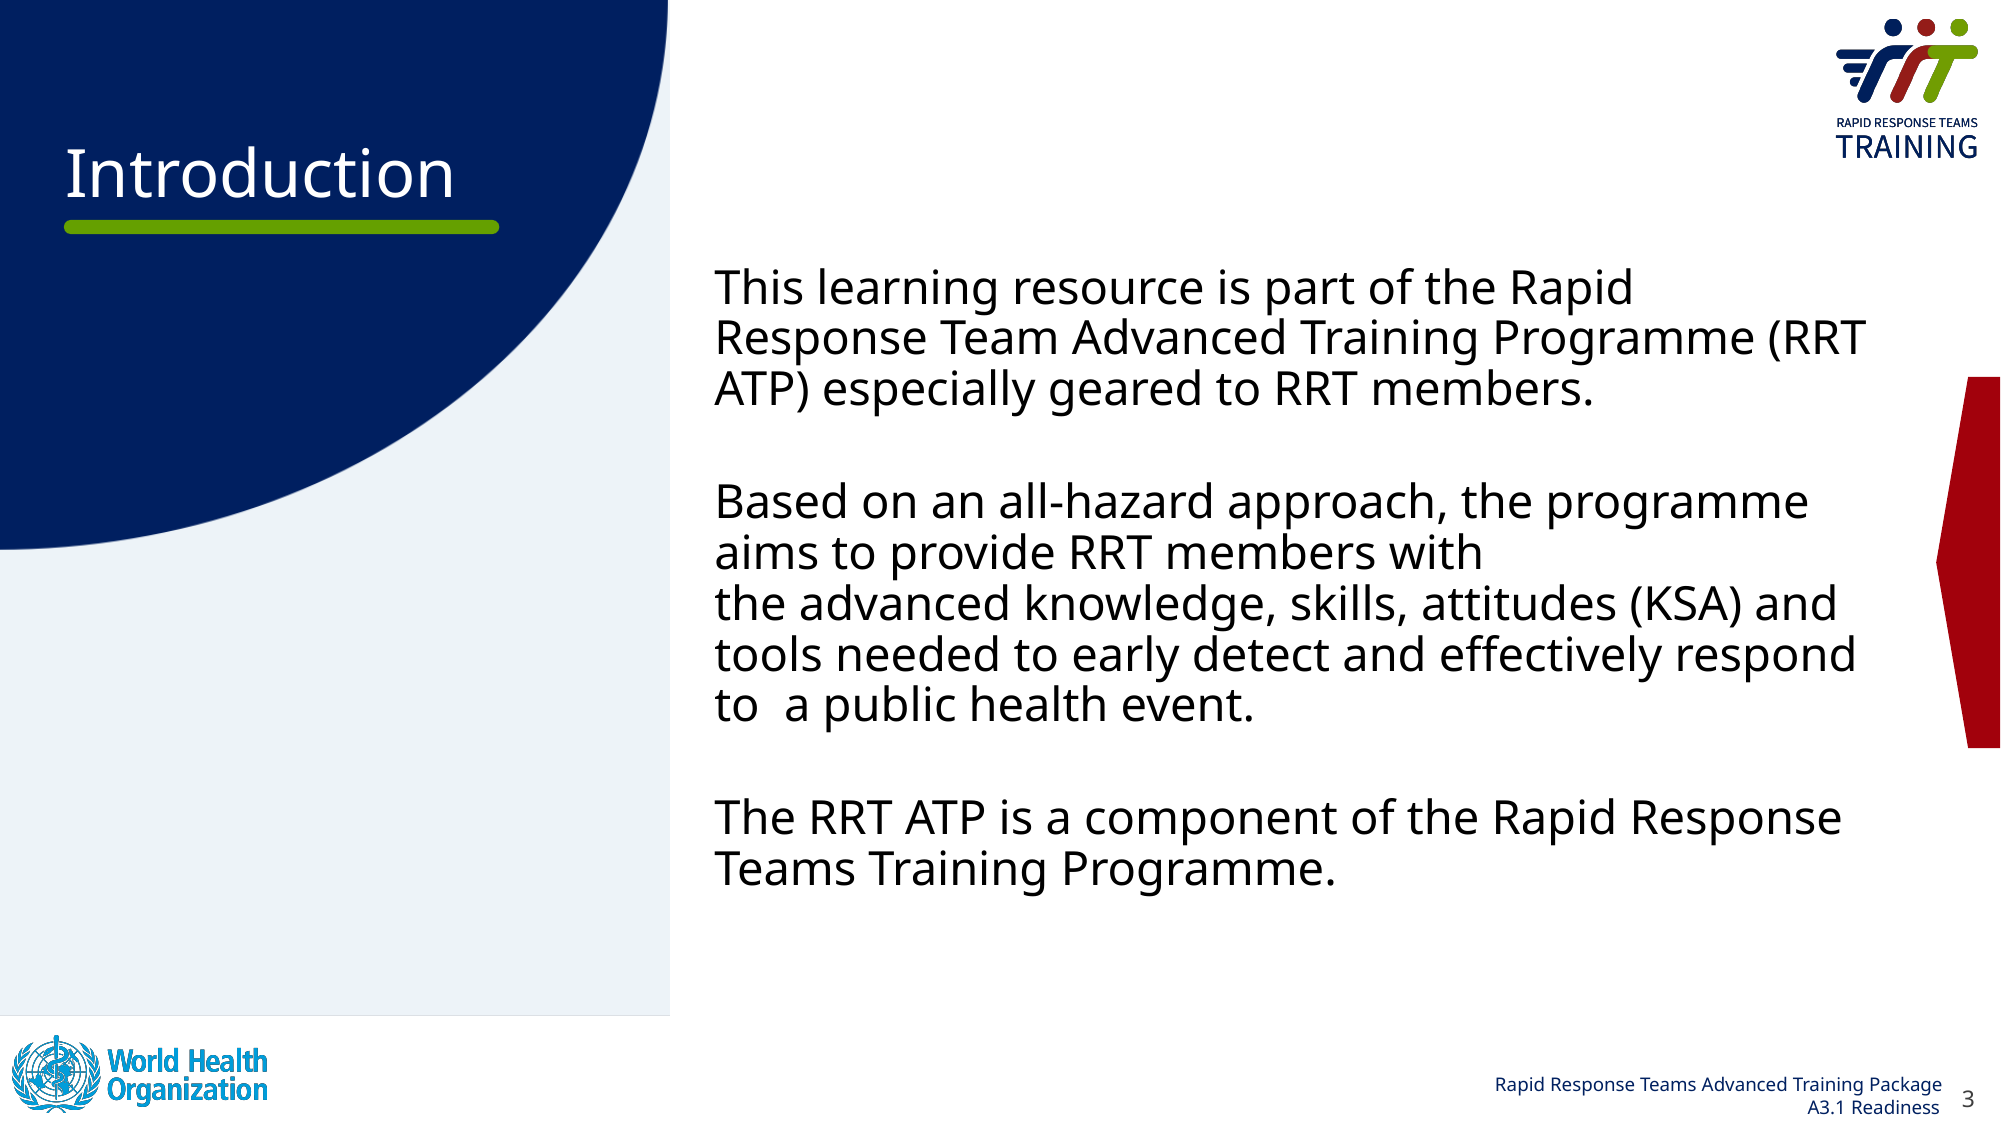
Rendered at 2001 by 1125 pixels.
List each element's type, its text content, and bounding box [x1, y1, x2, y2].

list This learning resource is part of the Rapid Response Team Advanced Training Programme (RRT ATP) especially geared to RRT members. Based on an all-hazard approach, the programme aims to provide RRT members with the advanced knowledge, skills, attitudes (KSA) and tools needed to early detect and effectively respond to a public health event. The RRT ATP is a component of the Rapid Response Teams Training Programme. [699, 229, 1884, 931]
picture [1835, 19, 1978, 167]
picture [40, 1062, 47, 1070]
picture [0, 0, 670, 1017]
picture [36, 1088, 78, 1105]
picture [46, 1056, 54, 1062]
picture [24, 1054, 36, 1087]
title Introduction [64, 16, 602, 335]
slide_number 3 [1882, 1037, 1916, 1092]
picture [22, 1062, 26, 1077]
picture [12, 1083, 48, 1113]
picture [30, 1083, 37, 1091]
picture [34, 1054, 43, 1078]
picture [50, 1108, 62, 1113]
picture [71, 1053, 90, 1091]
picture [12, 1035, 54, 1068]
picture [59, 1035, 267, 1113]
